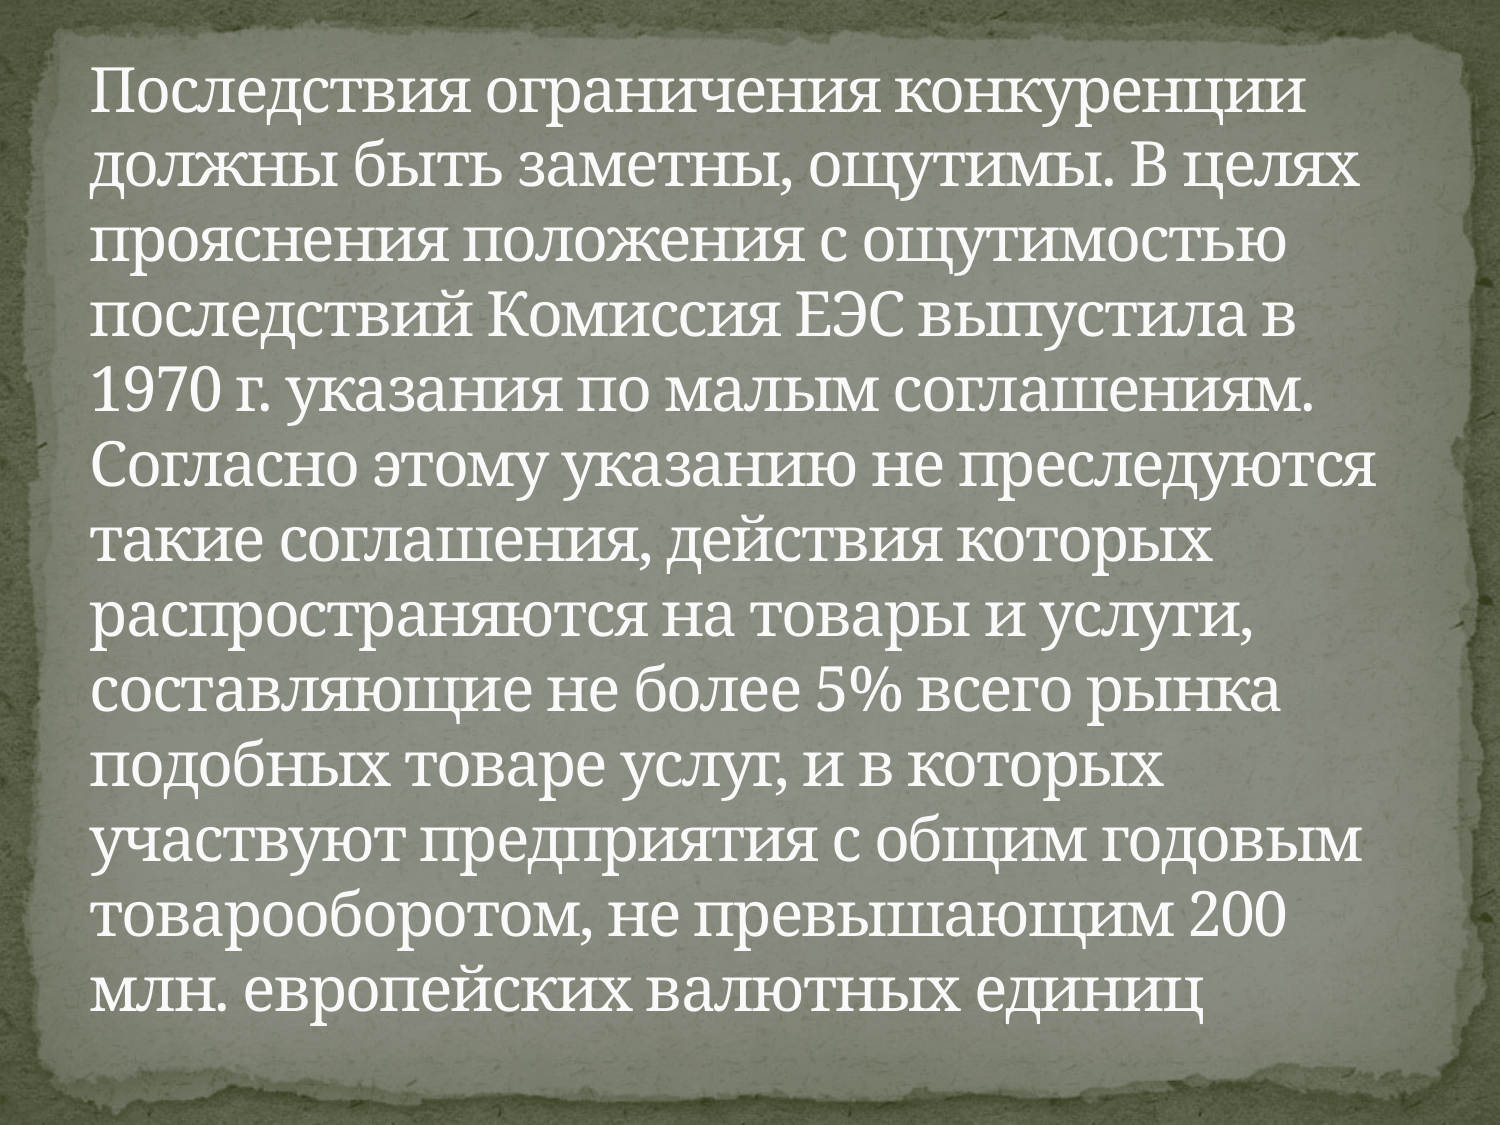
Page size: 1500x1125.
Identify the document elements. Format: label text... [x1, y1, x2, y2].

title Последствия ограничения конкуренции должны быть заметны, ощутимы. В целях прояснения положения с ощутимостью последствий Комиссия ЕЭС выпустила в 1970 г. указания по малым соглашениям. Согласно этому указанию не преследуются такие соглашения, действия которых распространяются на товары и услуги, составляющие не более 5% всего рынка подобных товаре услуг, и в которых участвуют предприятия с общим годовым товарооборотом, не превышающим 200 млн. европейских валютных единиц [74, 24, 1425, 1032]
